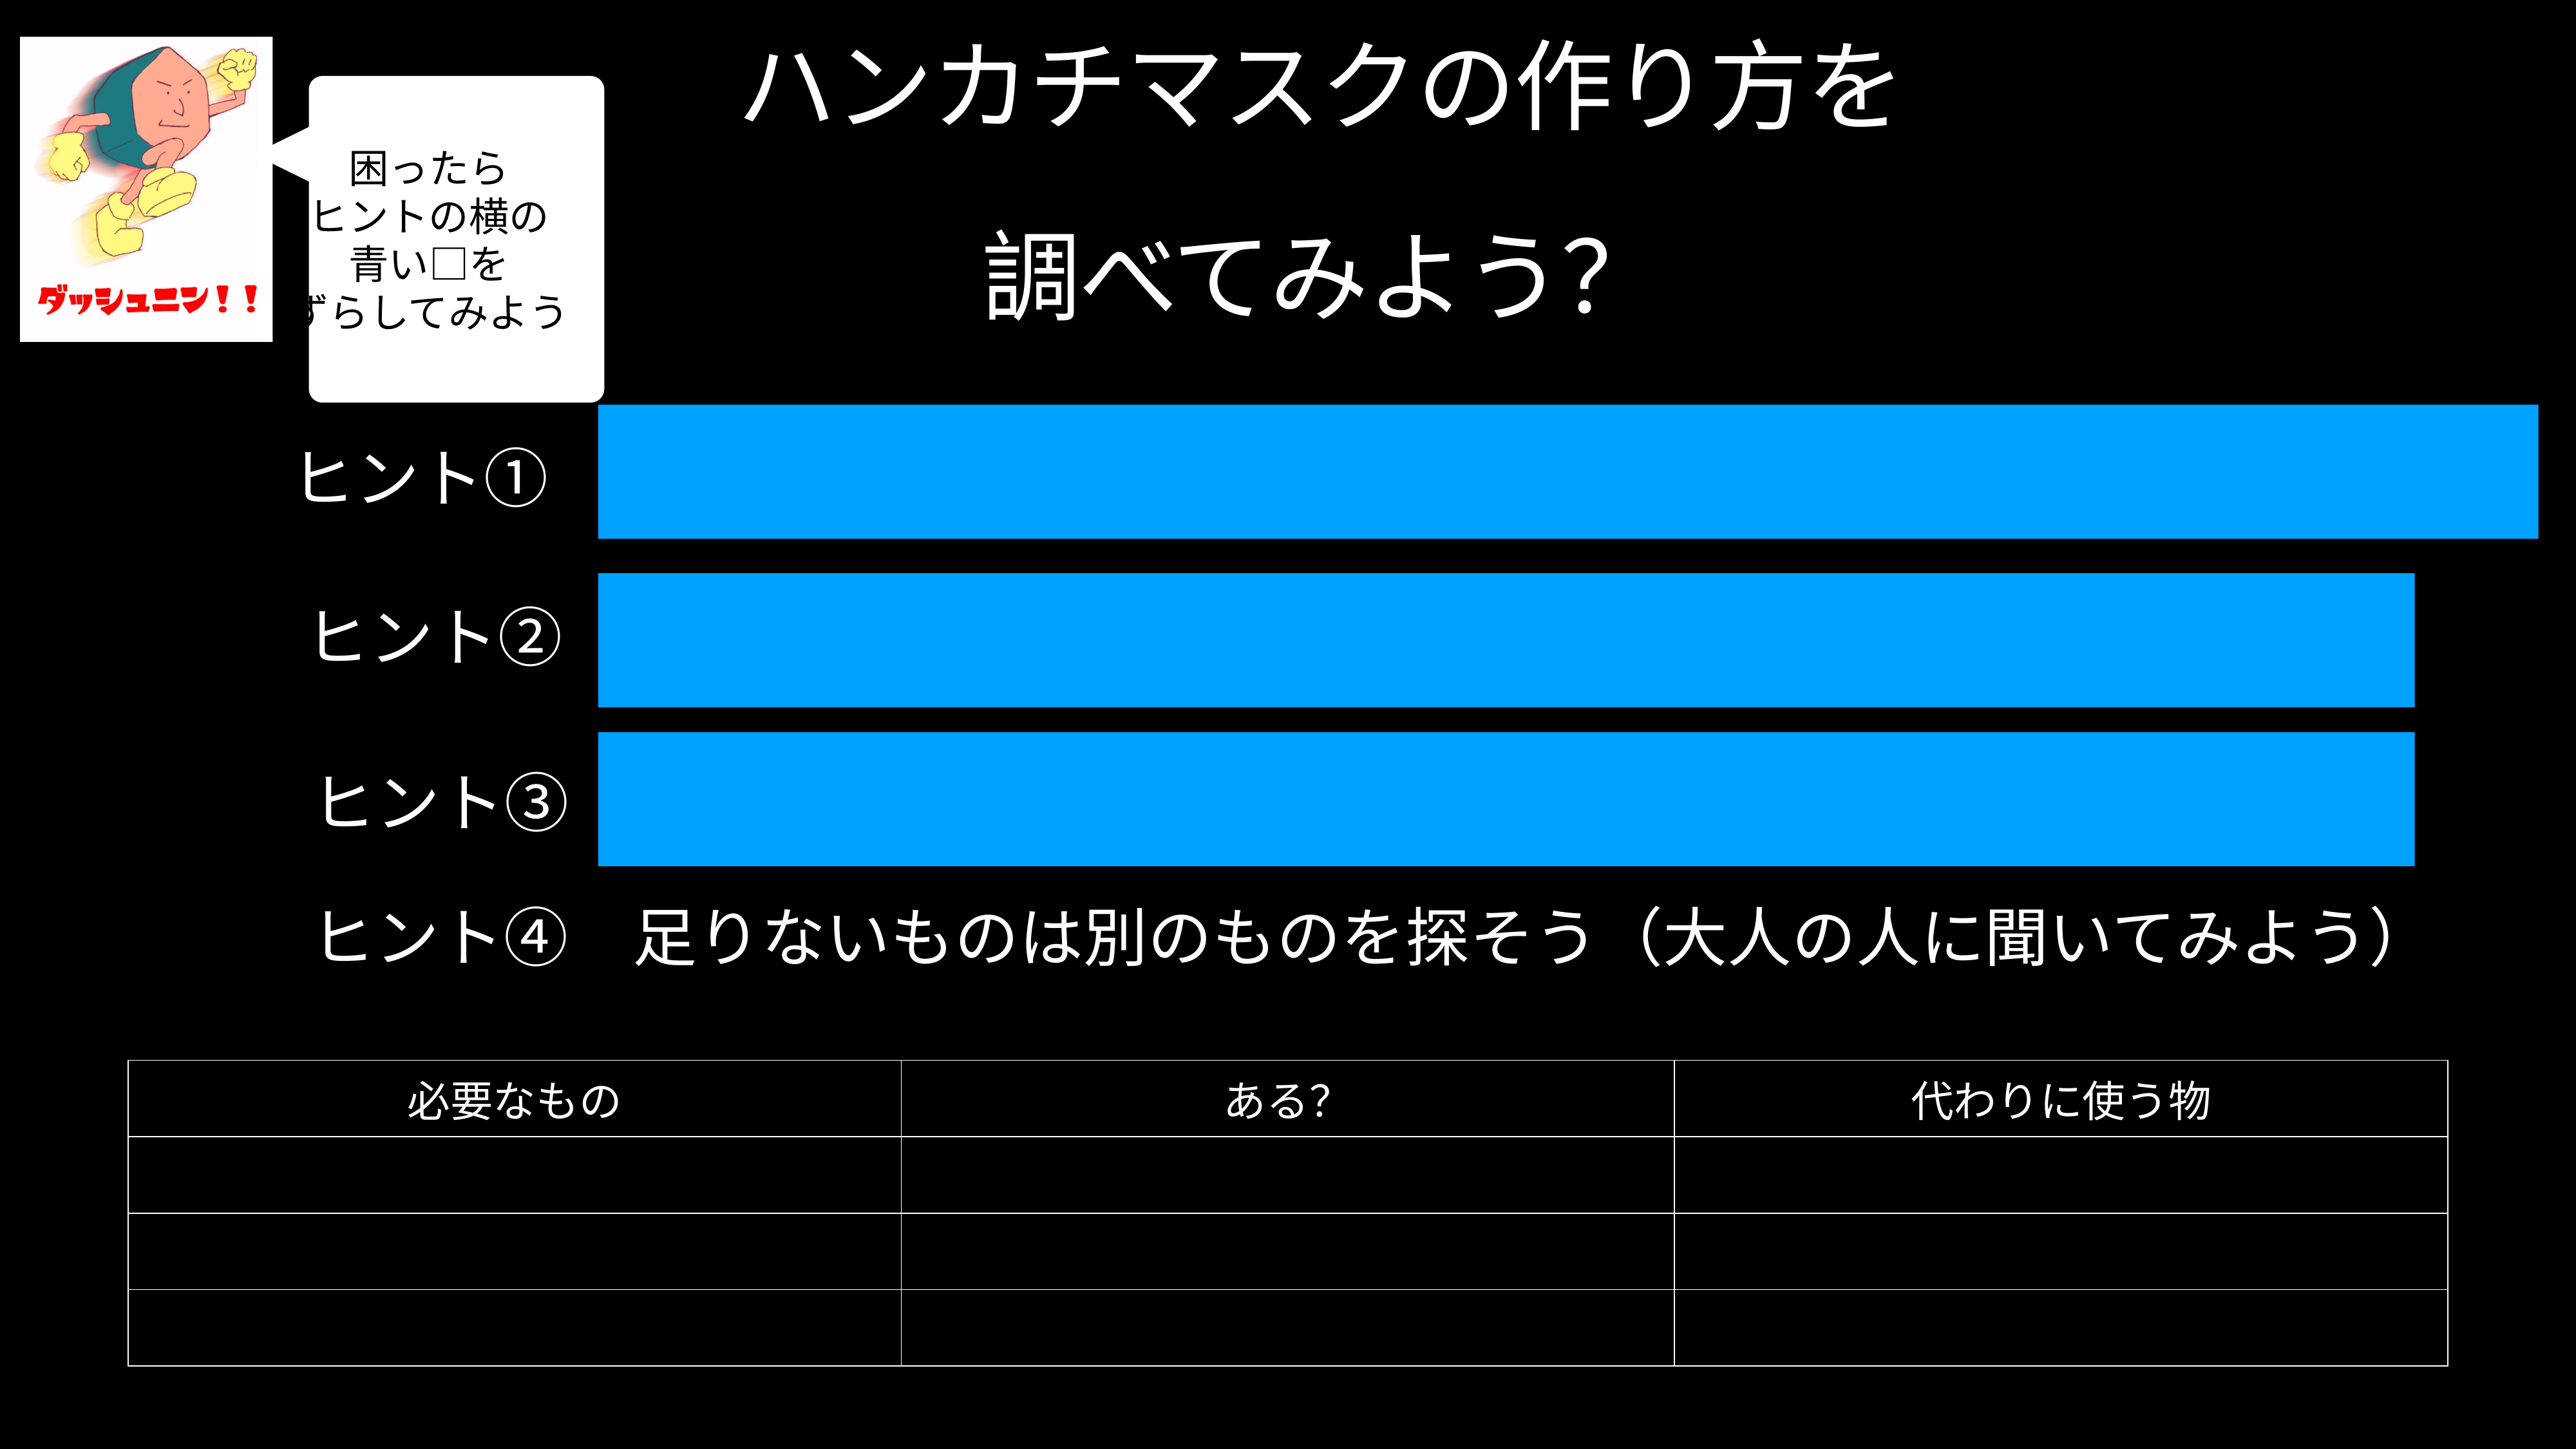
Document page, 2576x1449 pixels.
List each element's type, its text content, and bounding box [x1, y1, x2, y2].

table_cell [1675, 1137, 2447, 1213]
table_cell [1675, 1214, 2447, 1289]
table_cell [129, 1290, 901, 1365]
table_cell [129, 1137, 901, 1213]
text_box [598, 404, 2539, 539]
text_box ヒント② いくつかのサイトをくらべて、わかりやすいのを えらぼう [299, 600, 598, 681]
table_cell [1675, 1290, 2447, 1365]
text_box [598, 573, 2415, 708]
text_box ヒント① グーグル（ヤフーでもOK）で「ハンカチマスク 作り方」と検索 [285, 441, 598, 522]
table_cell [902, 1290, 1674, 1365]
table_cell [129, 1214, 901, 1289]
table_header 代わりに使う物 [1675, 1061, 2447, 1136]
table_header ある？ [902, 1061, 1674, 1136]
table_cell [902, 1137, 1674, 1213]
picture [19, 37, 273, 342]
table_cell [902, 1214, 1674, 1289]
text_box ヒント④ 足りないものは別のものを探そう（大人の人に聞いてみよう） [305, 900, 2440, 981]
text_box ヒント③ 材料をメモしよう [305, 765, 598, 846]
text_box [598, 732, 2415, 867]
text_box 困ったら ヒントの横の 青い□を ずらしてみよう [273, 75, 605, 403]
table_header 必要なもの [129, 1061, 901, 1136]
list ハンカチマスクの作り方を 調べてみよう？ [160, 0, 2483, 395]
